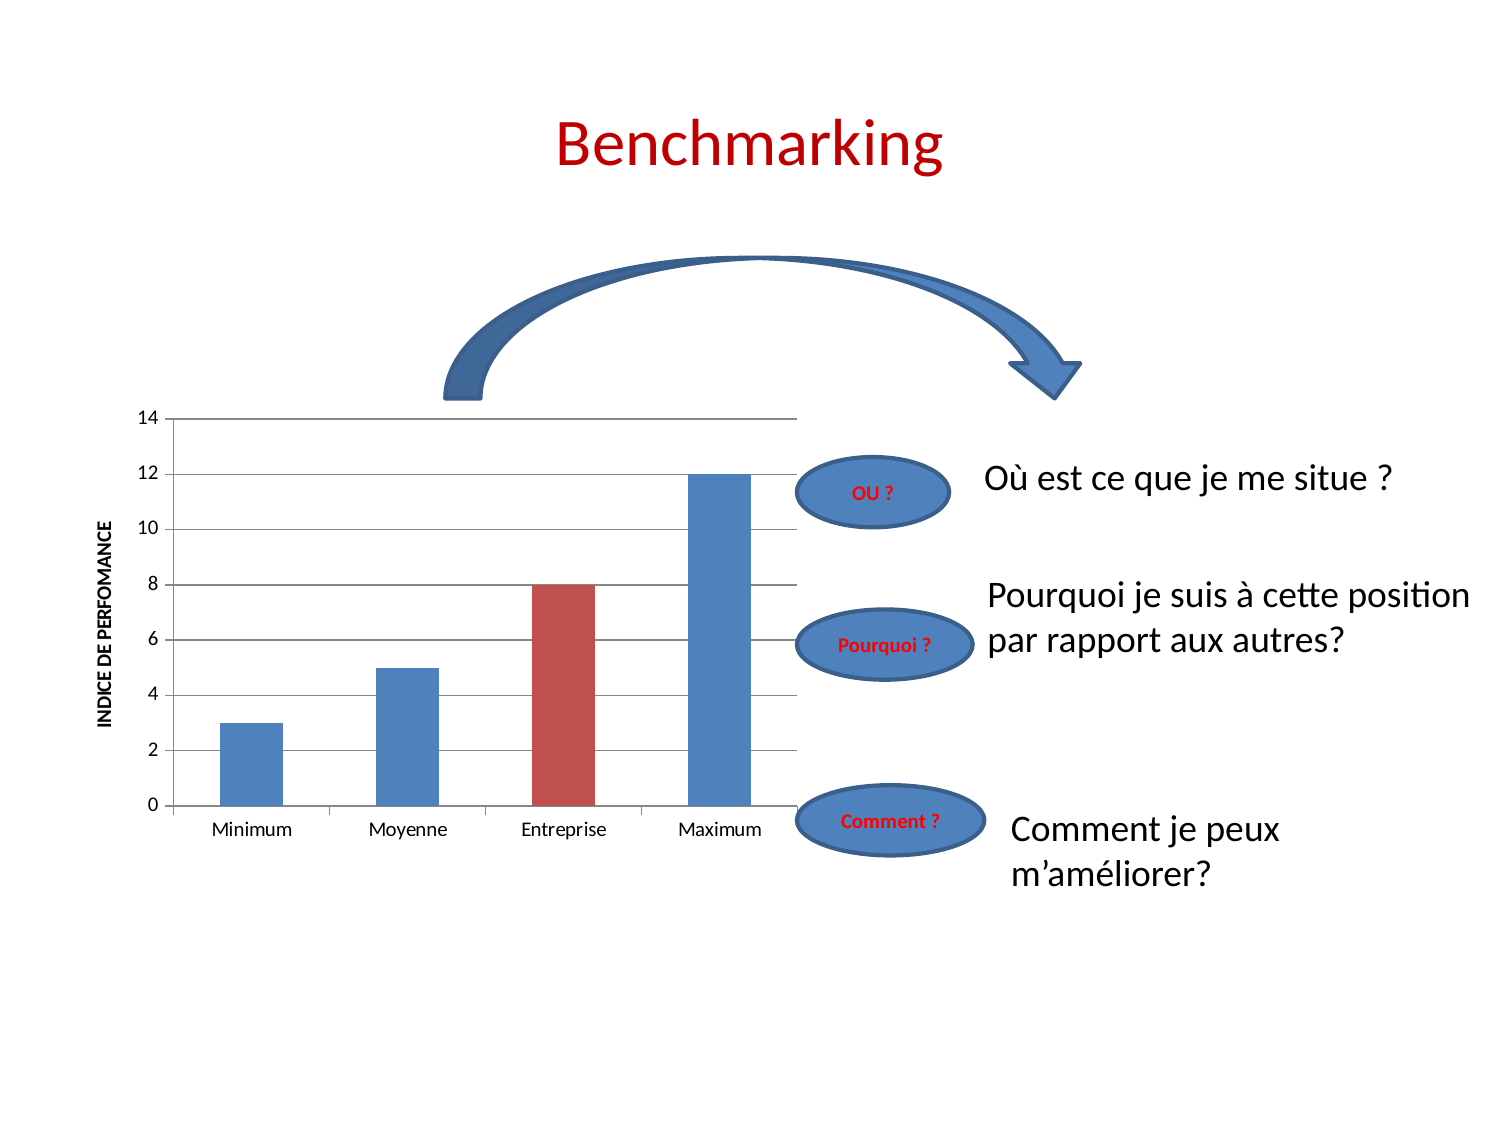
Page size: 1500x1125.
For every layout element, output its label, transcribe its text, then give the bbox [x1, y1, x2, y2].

text_box Comment ? [816, 783, 987, 858]
title Benchmarking [75, 45, 1425, 233]
text_box Pourquoi je suis à cette position par rapport aux autres? [972, 562, 1500, 668]
chart [62, 399, 813, 851]
text_box [443, 255, 1083, 401]
text_box Comment je peux m’améliorer? [996, 796, 1500, 902]
text_box Où est ce que je me situe ? [960, 445, 1465, 505]
text_box OU ? [816, 454, 952, 530]
text_box Pourquoi ? [816, 607, 975, 682]
